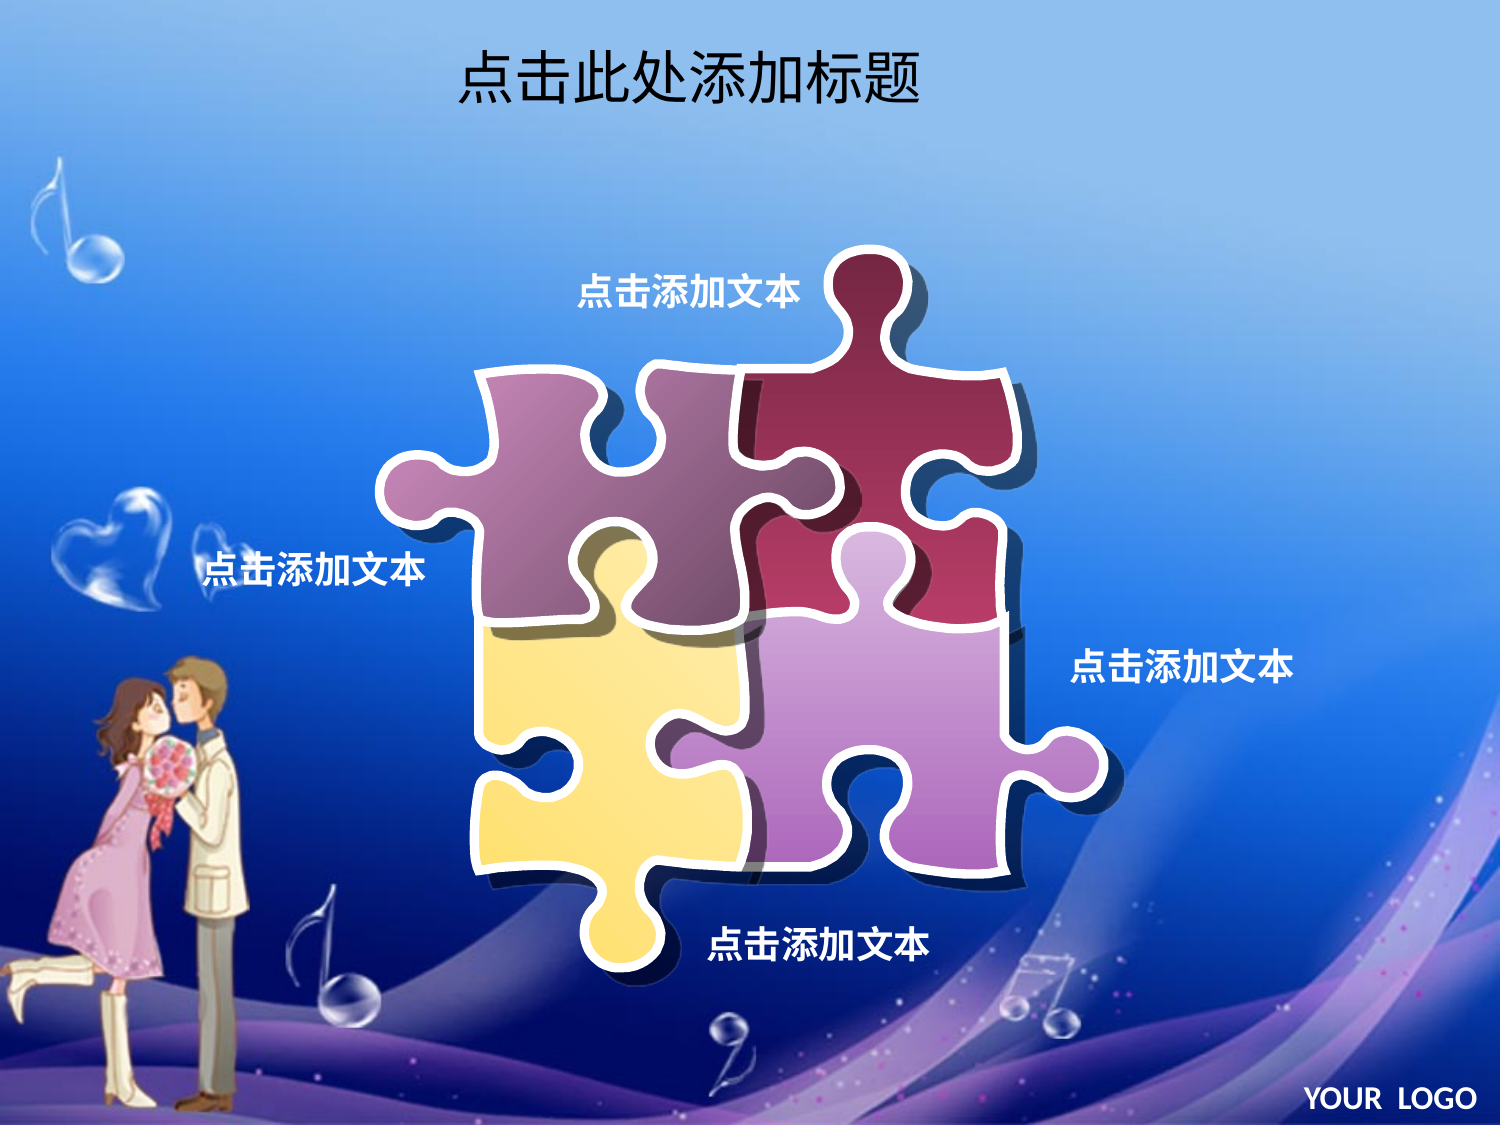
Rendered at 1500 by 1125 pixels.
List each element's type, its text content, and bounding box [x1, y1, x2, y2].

text_box 点击此处添加标题 [441, 23, 1042, 130]
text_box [128, 247, 1312, 974]
picture [0, 0, 1500, 1125]
